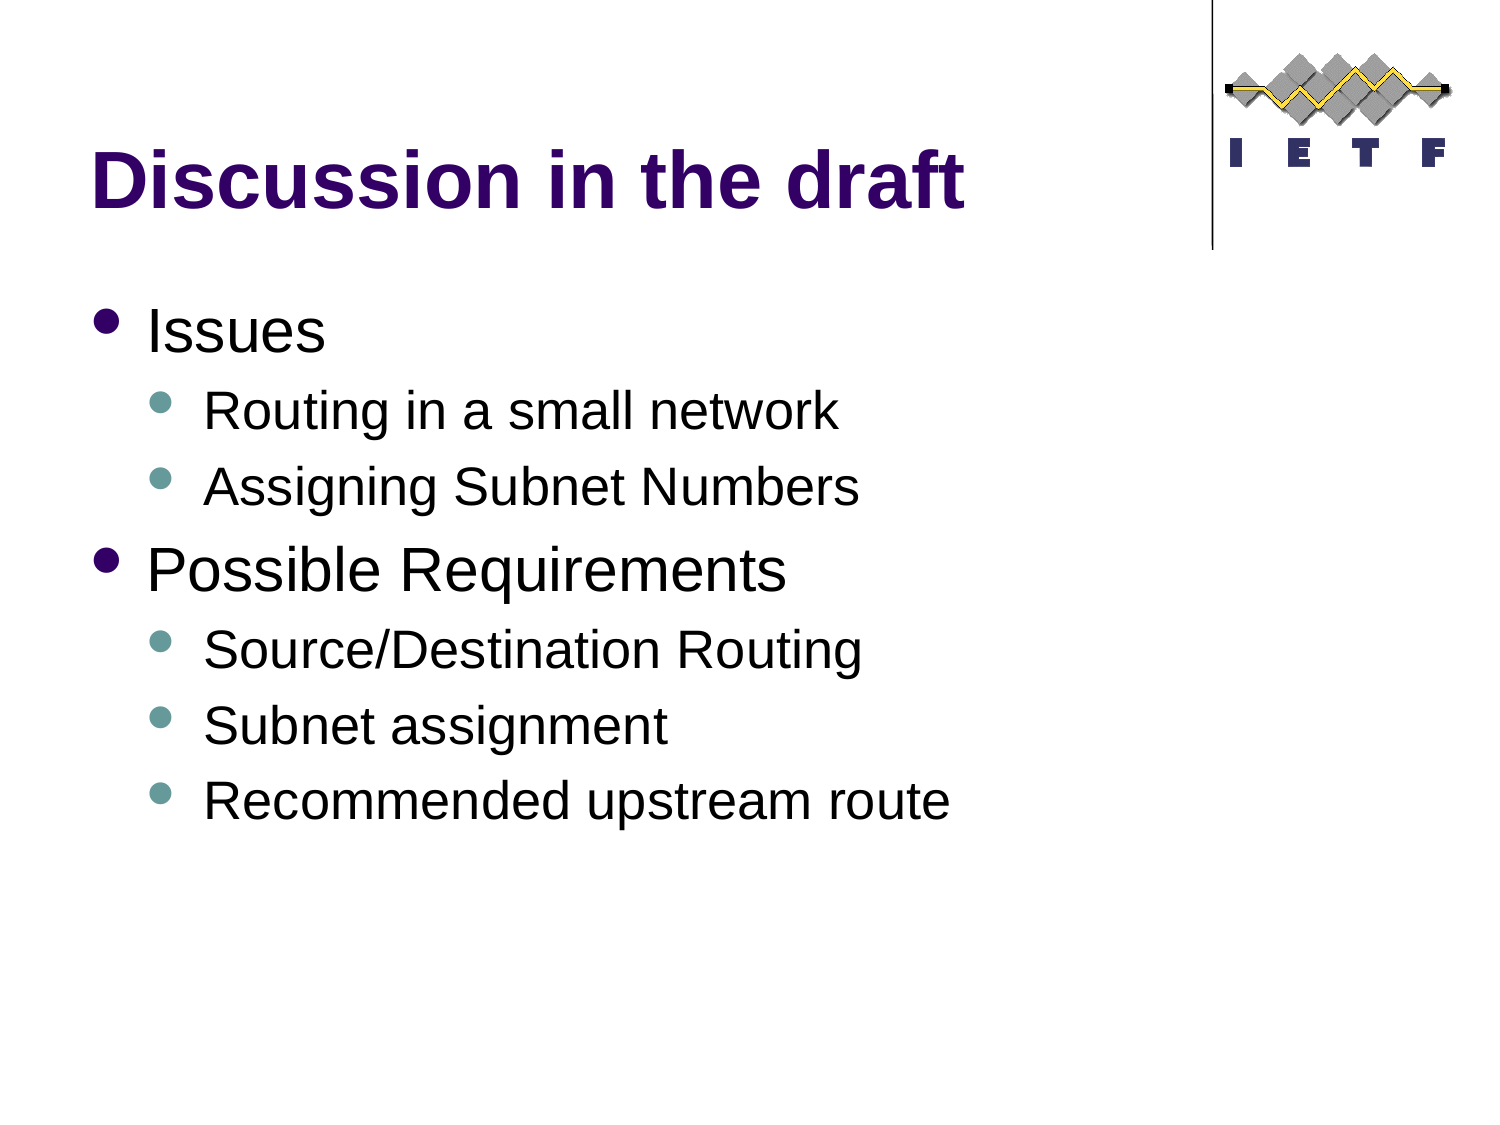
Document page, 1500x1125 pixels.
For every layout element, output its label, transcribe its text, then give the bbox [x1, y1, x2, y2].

title Discussion in the draft [74, 19, 1201, 233]
list Issues Routing in a small network Assigning Subnet Numbers Possible Requirements Source/Destination Routing Subnet assignment Recommended upstream route [74, 281, 1426, 1006]
picture [1212, 37, 1463, 181]
